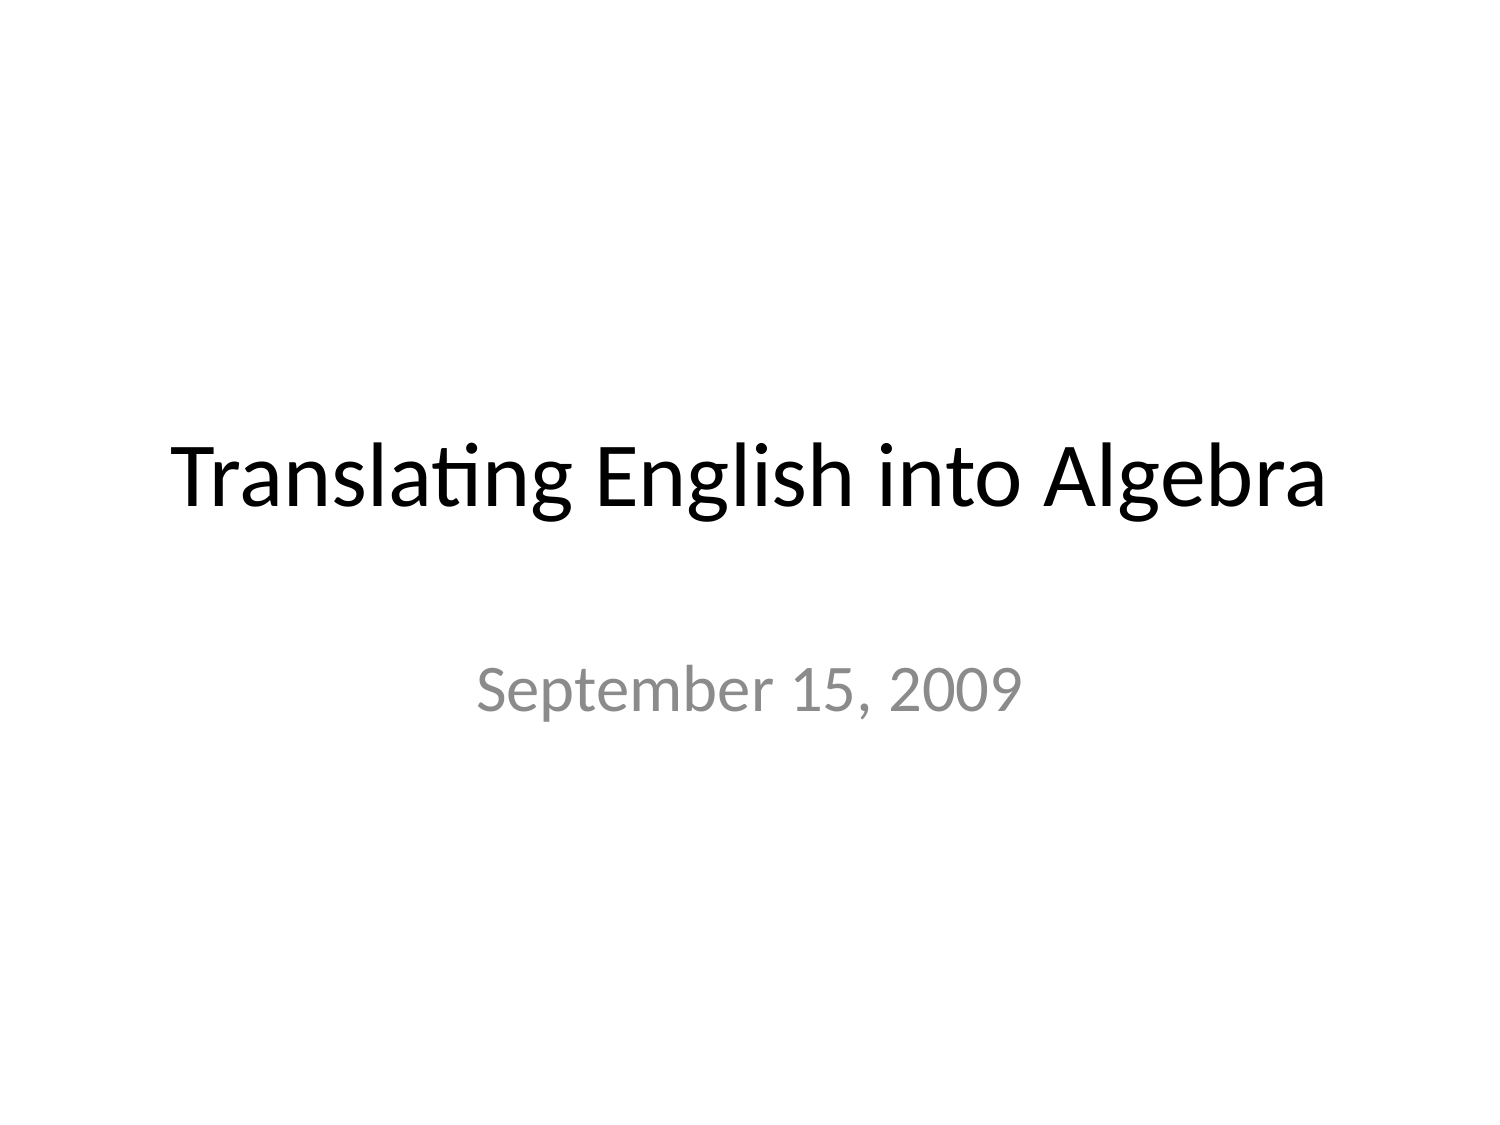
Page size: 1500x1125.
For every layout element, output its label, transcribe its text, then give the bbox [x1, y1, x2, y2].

title Translating English into Algebra [112, 349, 1388, 591]
subtitle September 15, 2009 [225, 637, 1275, 925]
